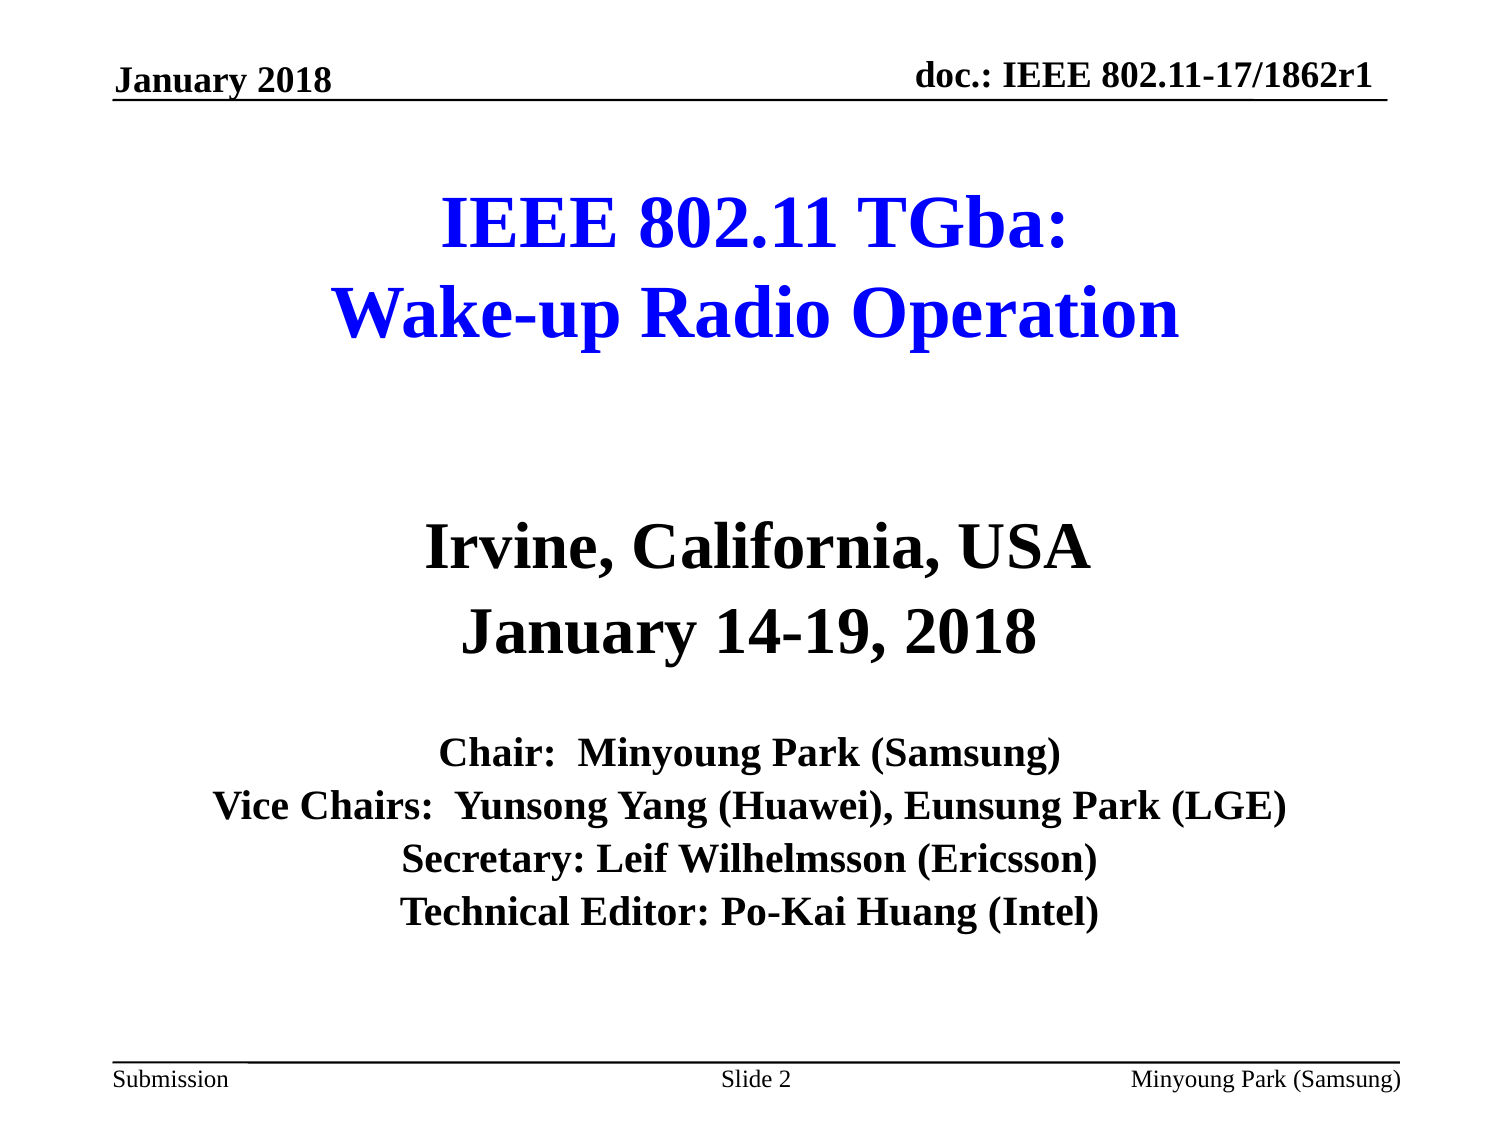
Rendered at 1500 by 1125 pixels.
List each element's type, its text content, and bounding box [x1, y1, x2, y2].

slide_number Slide 2 [712, 1061, 800, 1093]
list Irvine, California, USA January 14-19, 2018 Chair: Minyoung Park (Samsung) Vice Chairs: Yunsong Yang (Huawei), Eunsung Park (LGE) Secretary: Leif Wilhelmsson (Ericsson) Technical Editor: Po-Kai Huang (Intel) [112, 324, 1388, 1000]
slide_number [114, 54, 335, 101]
title IEEE 802.11 TGba: Wake-up Radio Operation [117, 175, 1393, 351]
footer Minyoung Park (Samsung) [949, 1061, 1402, 1093]
